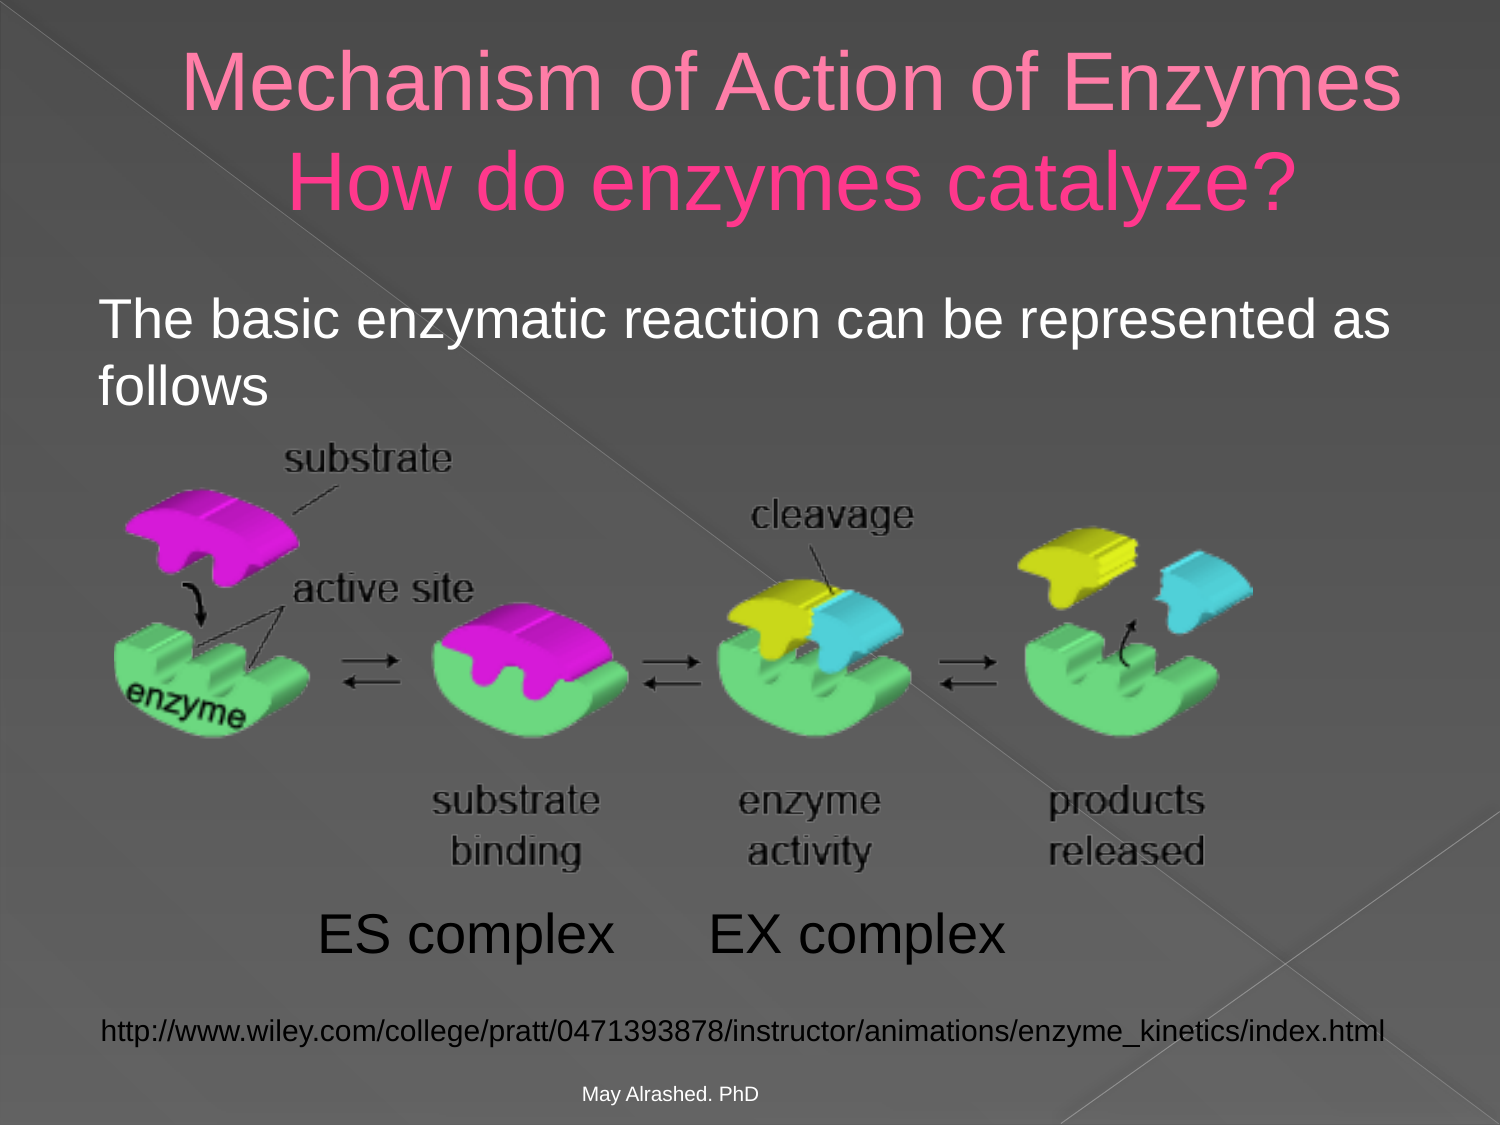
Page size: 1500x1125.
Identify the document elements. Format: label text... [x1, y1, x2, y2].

title Mechanism of Action of Enzymes How do enzymes catalyze? [75, 12, 1425, 242]
footer May Alrashed. PhD [75, 1063, 774, 1113]
picture [114, 435, 1253, 879]
list The basic enzymatic reaction can be represented as follows ES complex EX complex http://www.wiley.com/college/pratt/0471393878/instructor/animations/enzyme_kinetics/index.html [75, 275, 1425, 1066]
